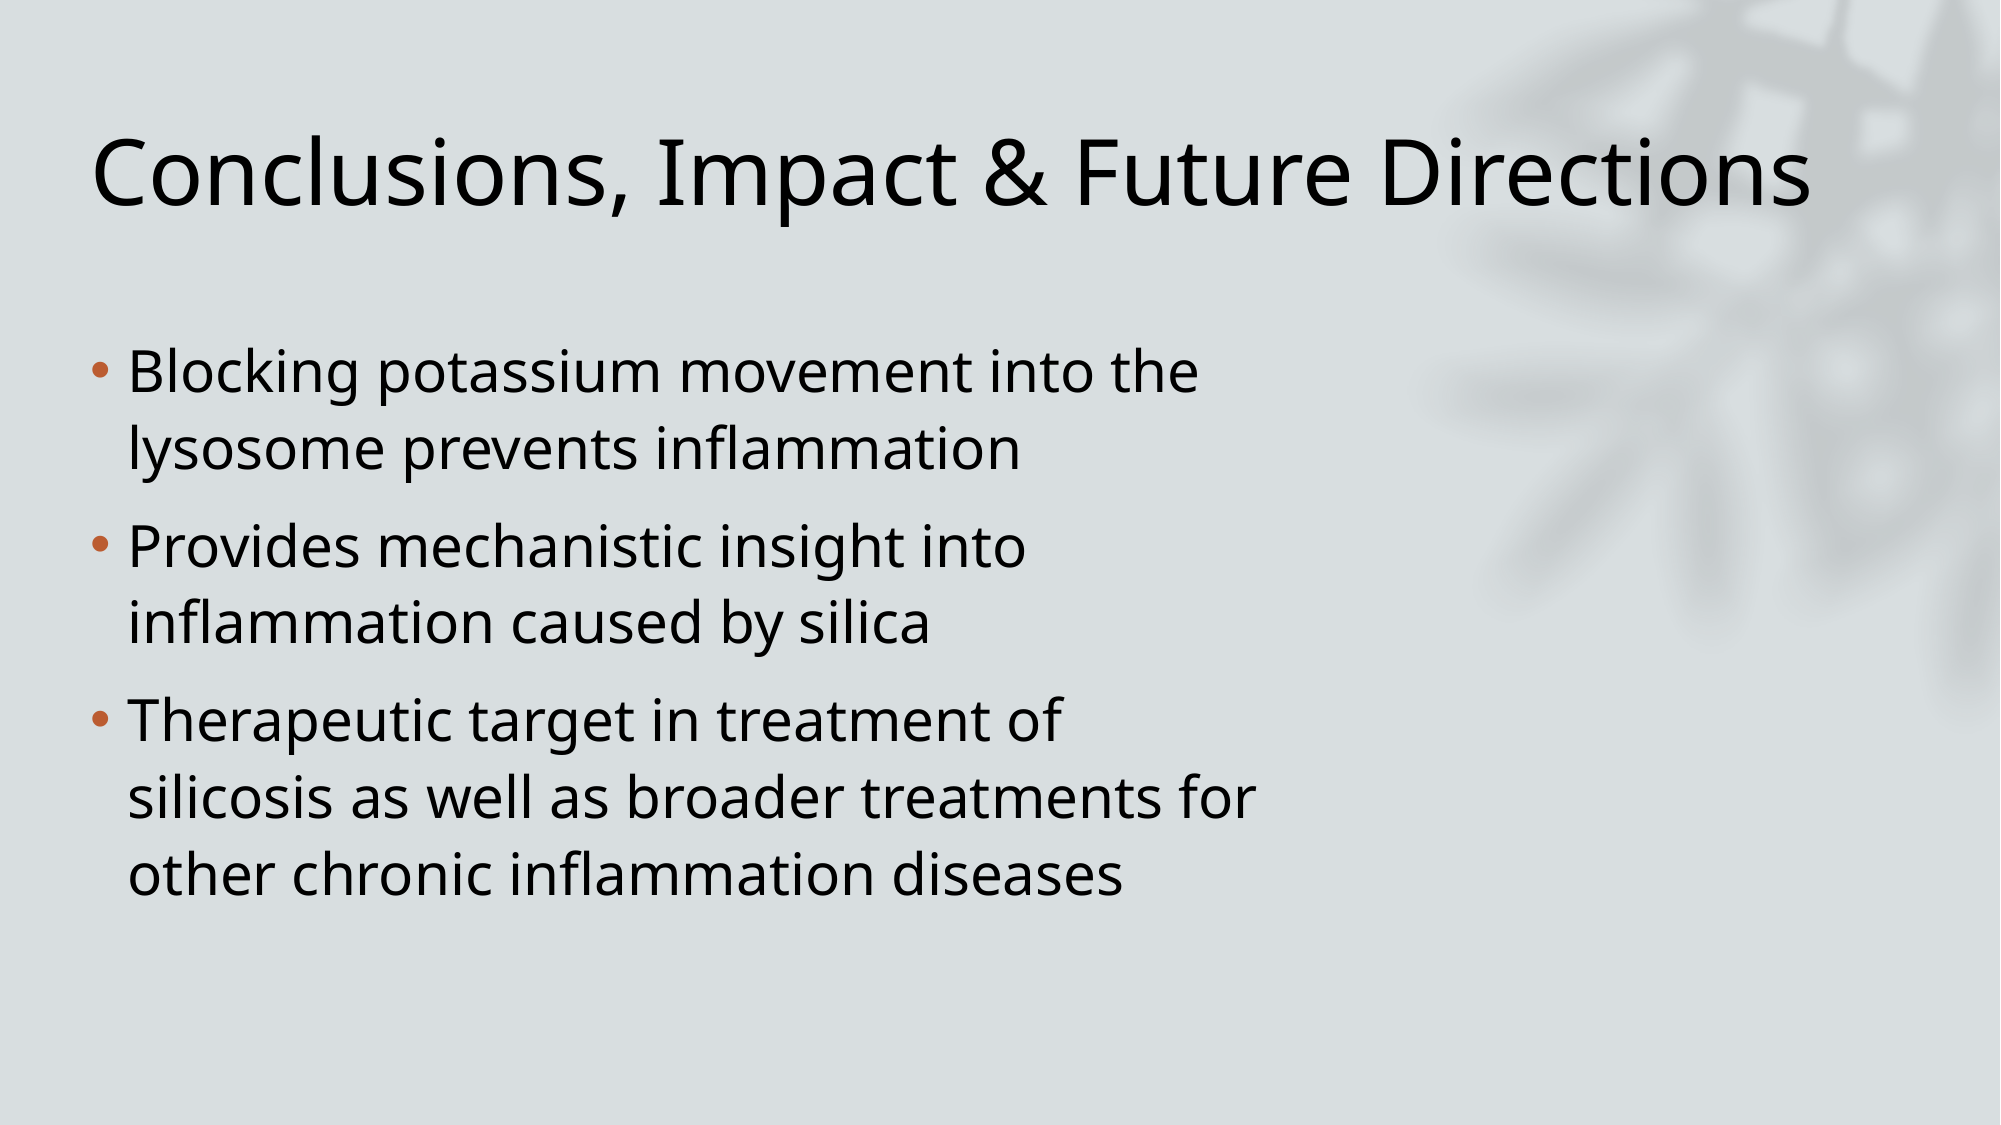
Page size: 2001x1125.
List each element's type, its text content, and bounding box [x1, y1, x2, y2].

list Blocking potassium movement into the lysosome prevents inflammation Provides mechanistic insight into inflammation caused by silica Therapeutic target in treatment of silicosis as well as broader treatments for other chronic inflammation diseases [75, 319, 1296, 1009]
title Conclusions, Impact & Future Directions [75, 60, 1863, 278]
